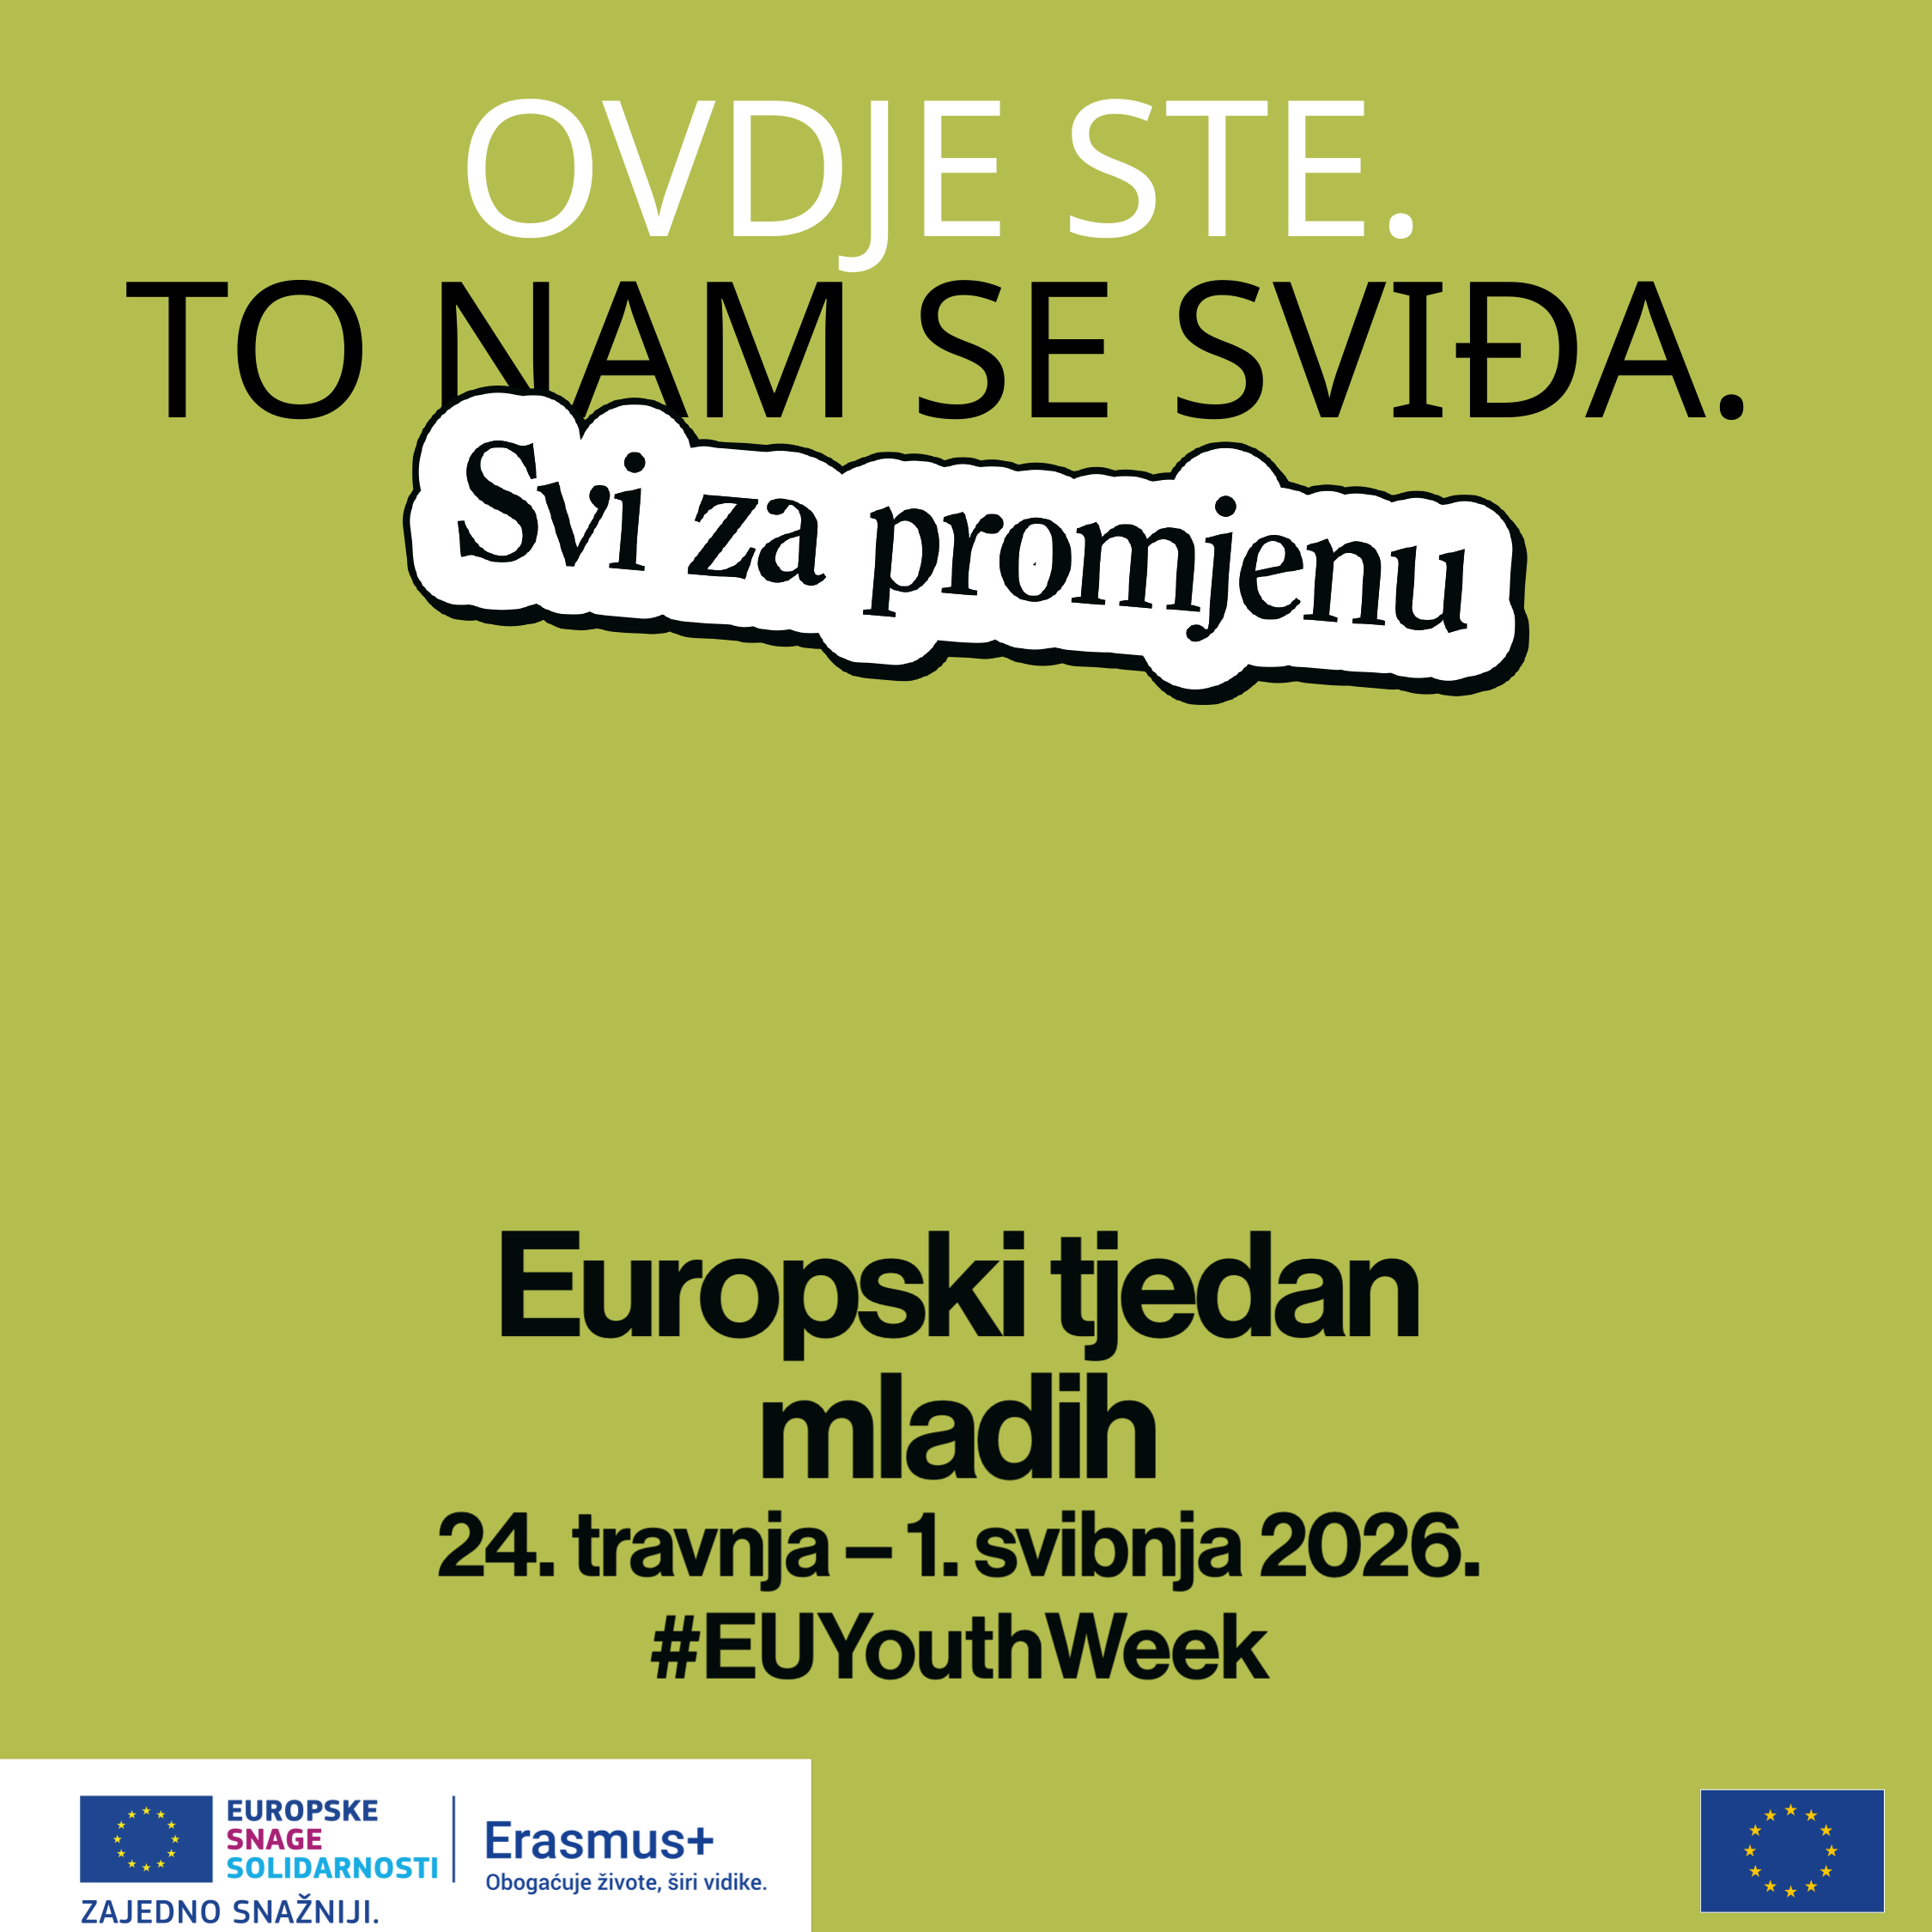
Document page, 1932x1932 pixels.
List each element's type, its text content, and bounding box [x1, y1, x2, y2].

picture [0, 1210, 1885, 1932]
picture [403, 386, 1529, 706]
text_box OVDJE STE. TO NAM SE SVIĐA. [120, 86, 1812, 459]
